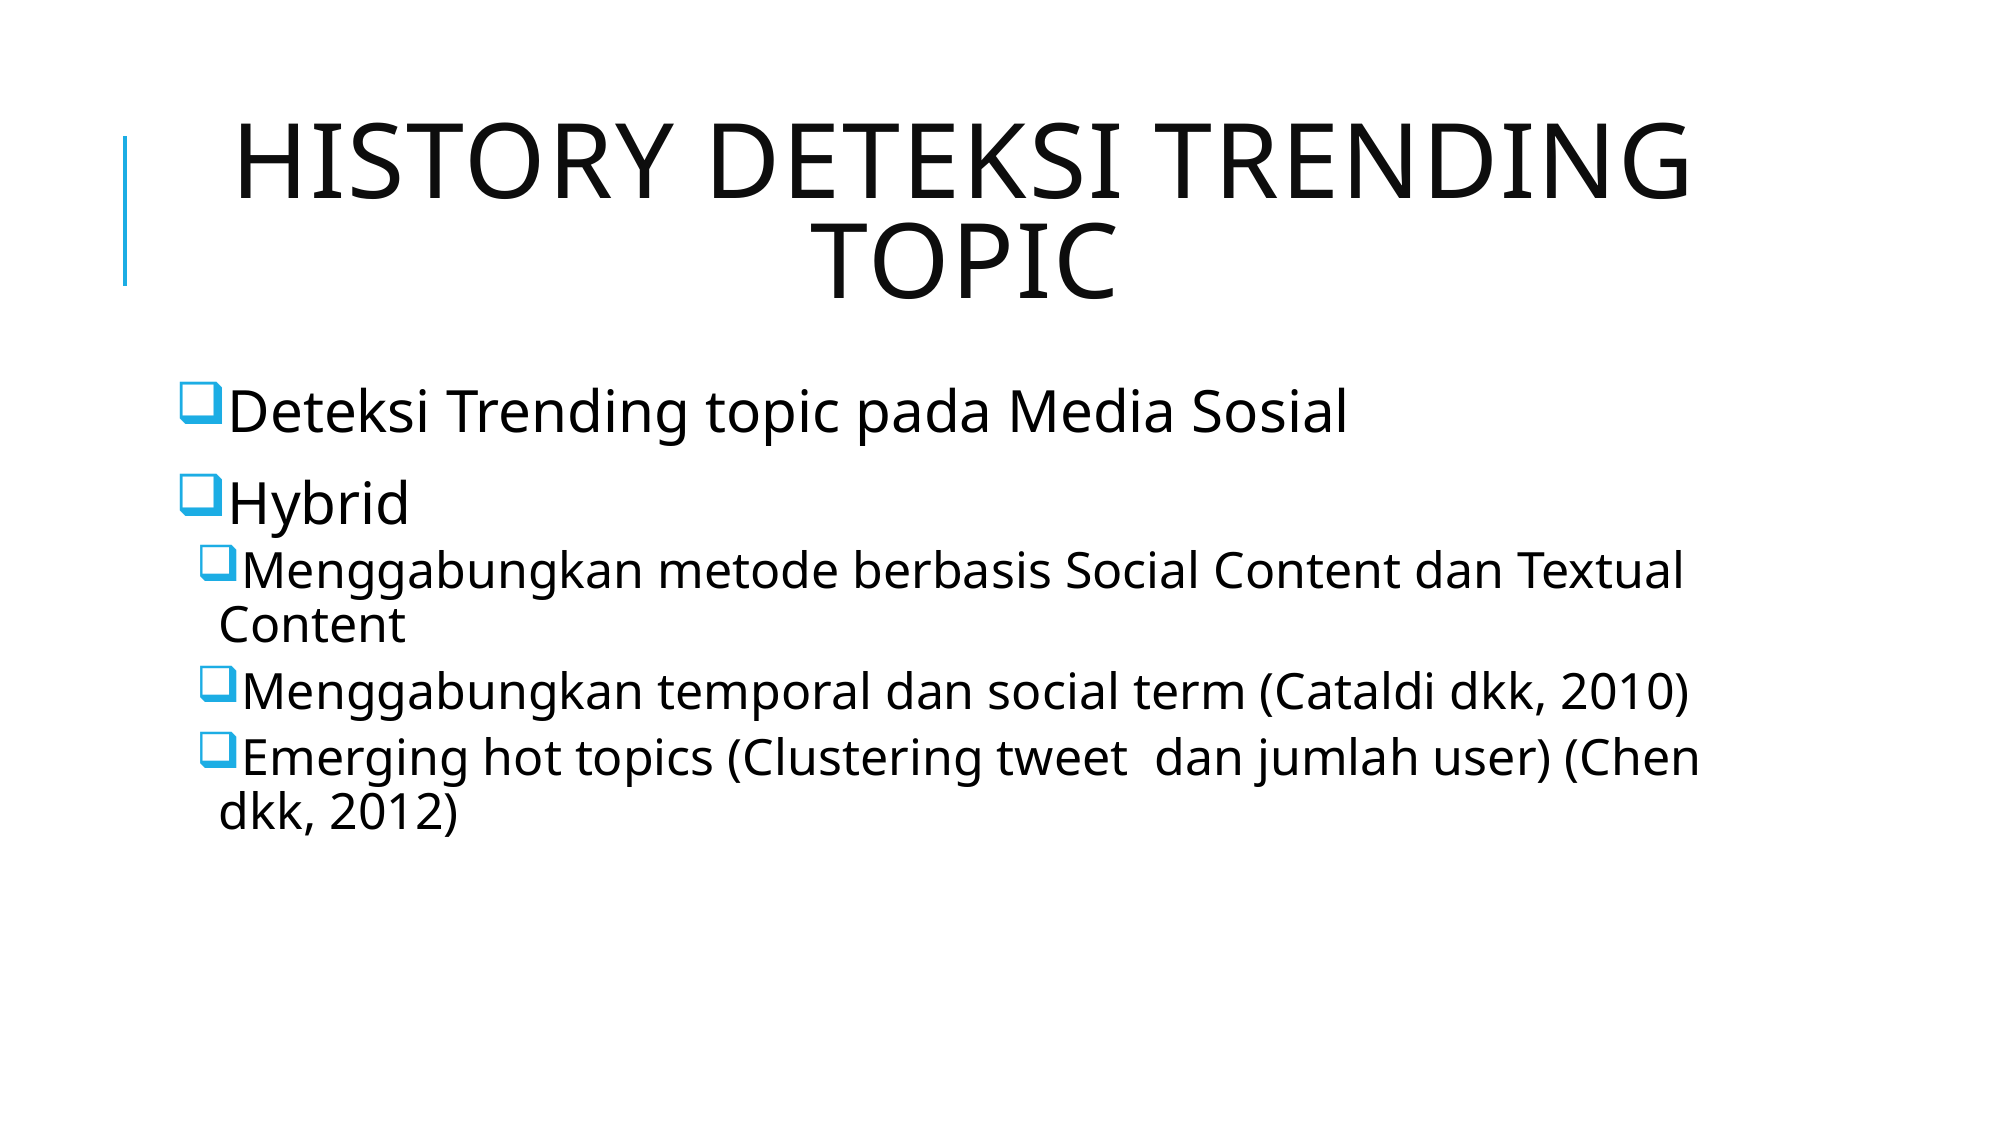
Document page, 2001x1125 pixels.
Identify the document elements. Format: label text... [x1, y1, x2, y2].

title History Deteksi Trending Topic [168, 96, 1763, 342]
list Deteksi Trending topic pada Media Sosial Hybrid Menggabungkan metode berbasis Social Content dan Textual Content Menggabungkan temporal dan social term (Cataldi dkk, 2010) Emerging hot topics (Clustering tweet dan jumlah user) (Chen dkk, 2012) [168, 375, 1763, 1035]
